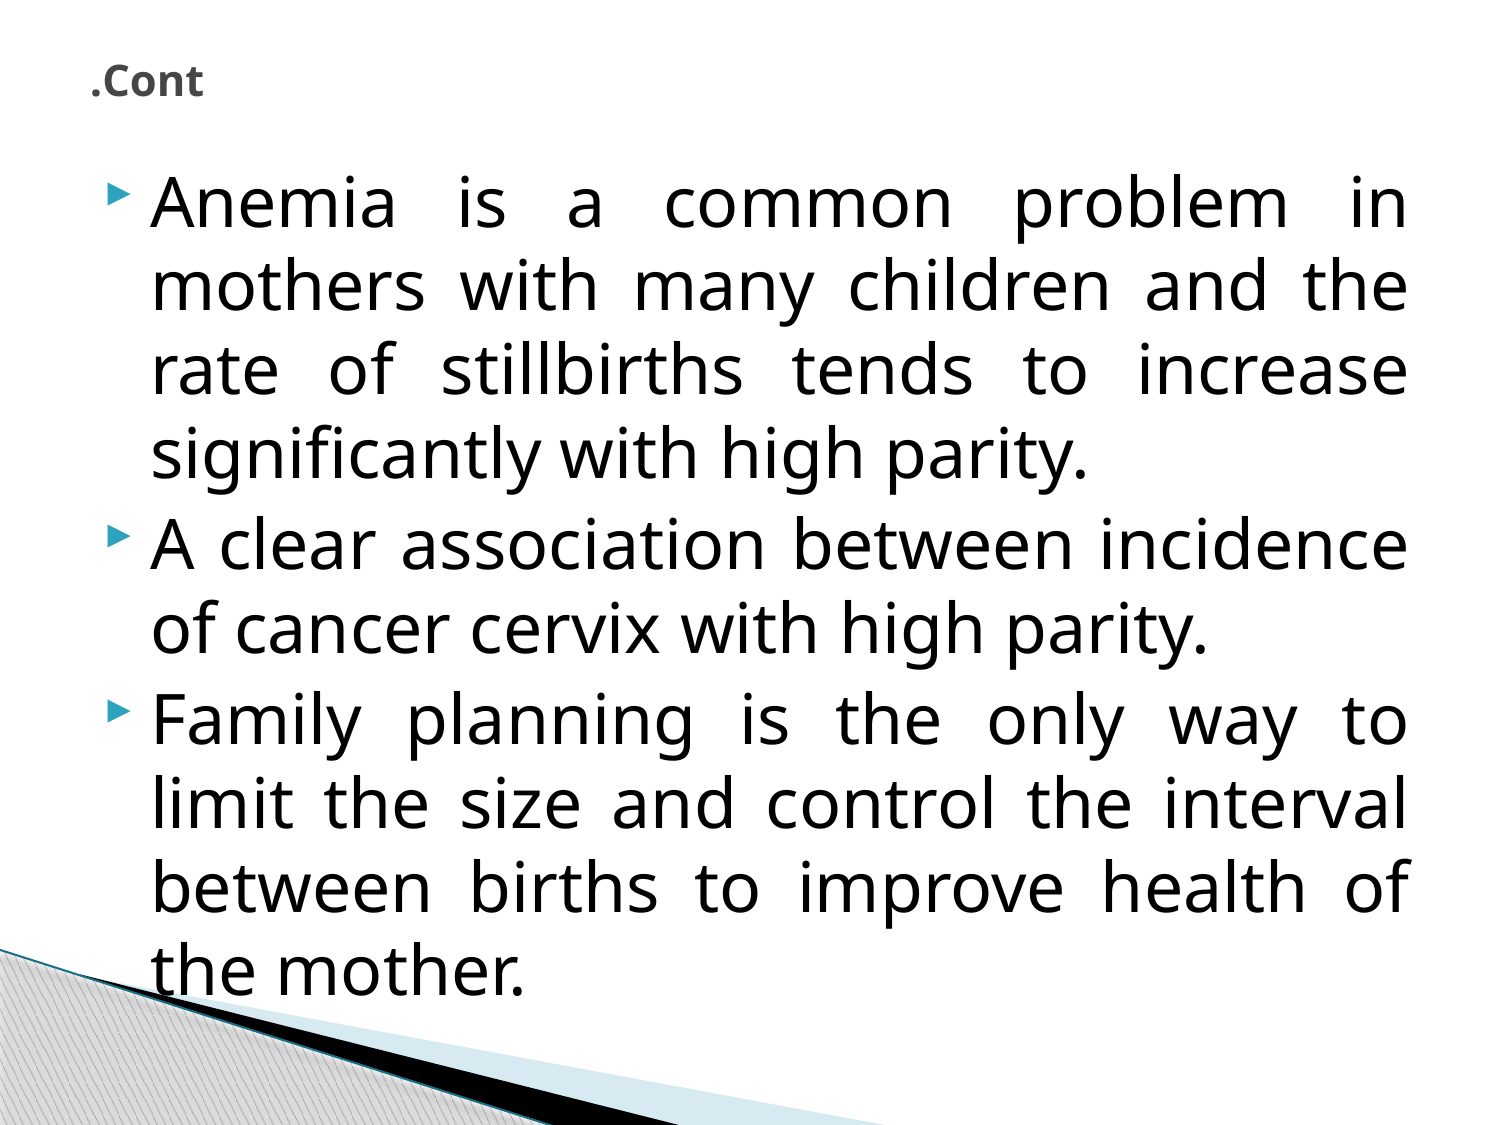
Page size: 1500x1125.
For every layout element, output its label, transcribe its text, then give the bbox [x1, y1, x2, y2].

list Anemia is a common problem in mothers with many children and the rate of stillbirths tends to increase significantly with high parity. A clear association between incidence of cancer cervix with high parity. Family planning is the only way to limit the size and control the interval between births to improve health of the mother. [75, 149, 1425, 1088]
title Cont. [75, 45, 1425, 113]
